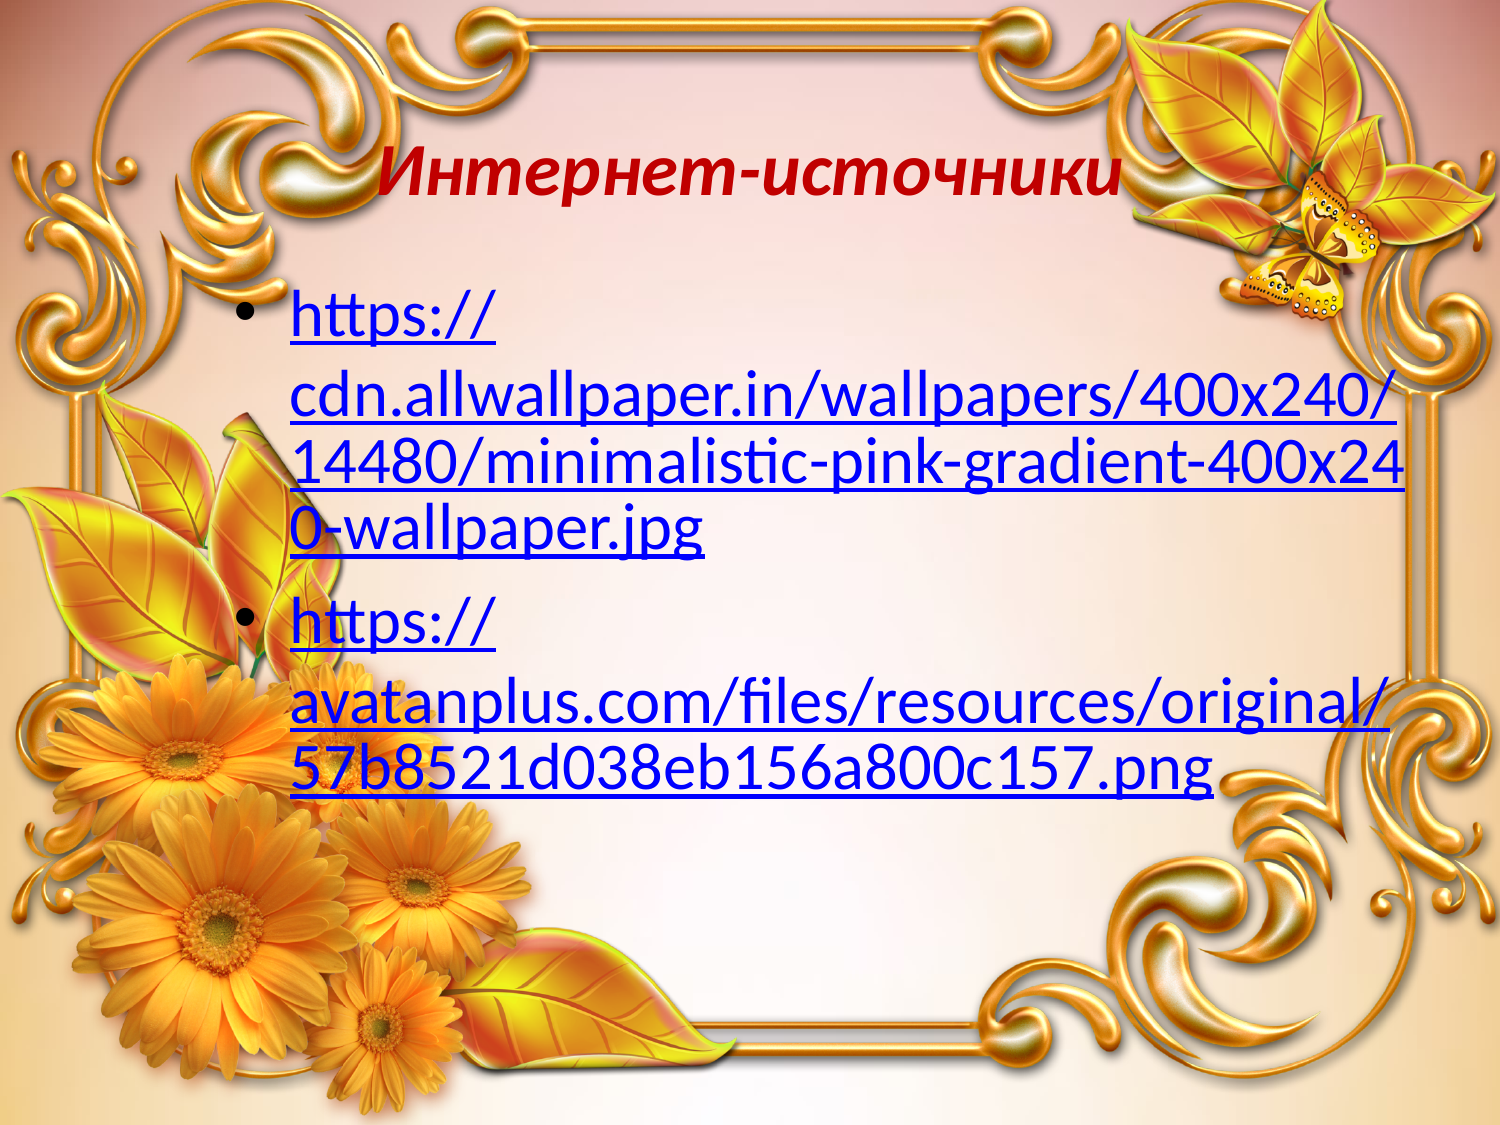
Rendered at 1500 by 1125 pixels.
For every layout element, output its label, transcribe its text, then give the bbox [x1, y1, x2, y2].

list https://cdn.allwallpaper.in/wallpapers/400x240/14480/minimalistic-pink-gradient-400x240-wallpaper.jpg https://avatanplus.com/files/resources/original/57b8521d038eb156a800c157.png [218, 262, 1425, 988]
title Интернет-источники [75, 45, 1425, 233]
picture [0, 0, 1500, 1125]
